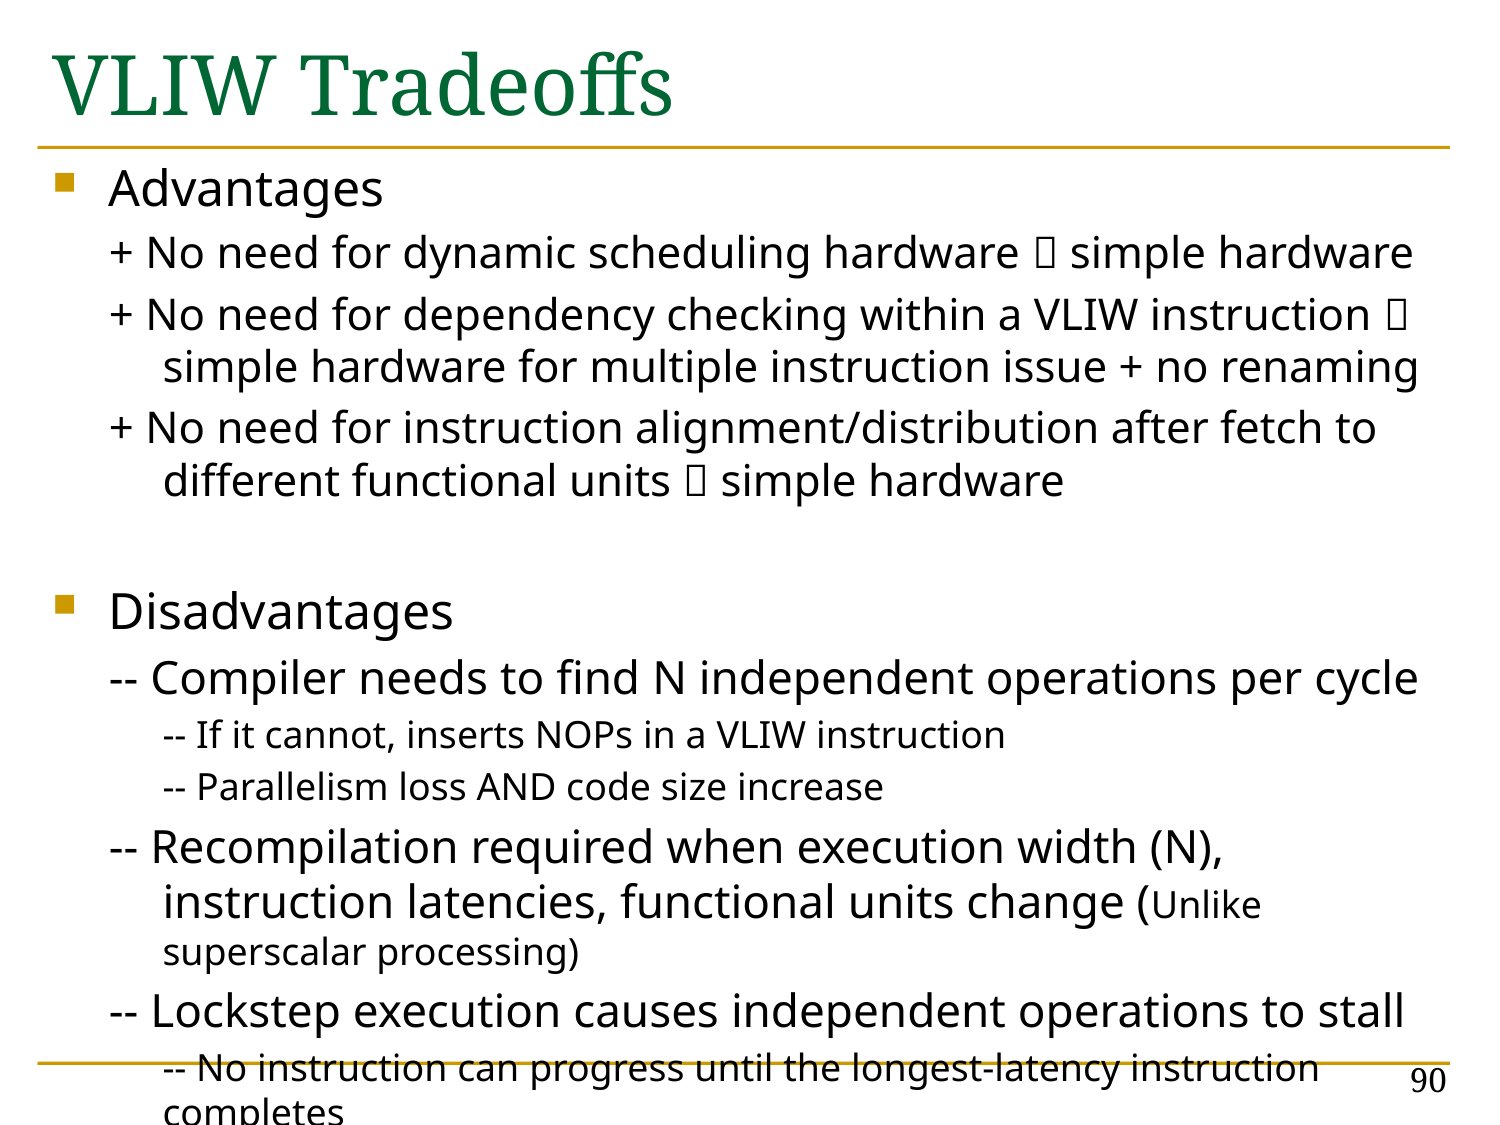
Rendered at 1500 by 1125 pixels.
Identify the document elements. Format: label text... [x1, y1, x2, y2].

list Advantages + No need for dynamic scheduling hardware  simple hardware + No need for dependency checking within a VLIW instruction  simple hardware for multiple instruction issue + no renaming + No need for instruction alignment/distribution after fetch to different functional units  simple hardware Disadvantages -- Compiler needs to find N independent operations per cycle -- If it cannot, inserts NOPs in a VLIW instruction -- Parallelism loss AND code size increase -- Recompilation required when execution width (N), instruction latencies, functional units change (Unlike superscalar processing) -- Lockstep execution causes independent operations to stall -- No instruction can progress until the longest-latency instruction completes [37, 148, 1450, 1001]
title VLIW Tradeoffs [37, 24, 1450, 148]
slide_number 90 [1111, 1036, 1462, 1112]
